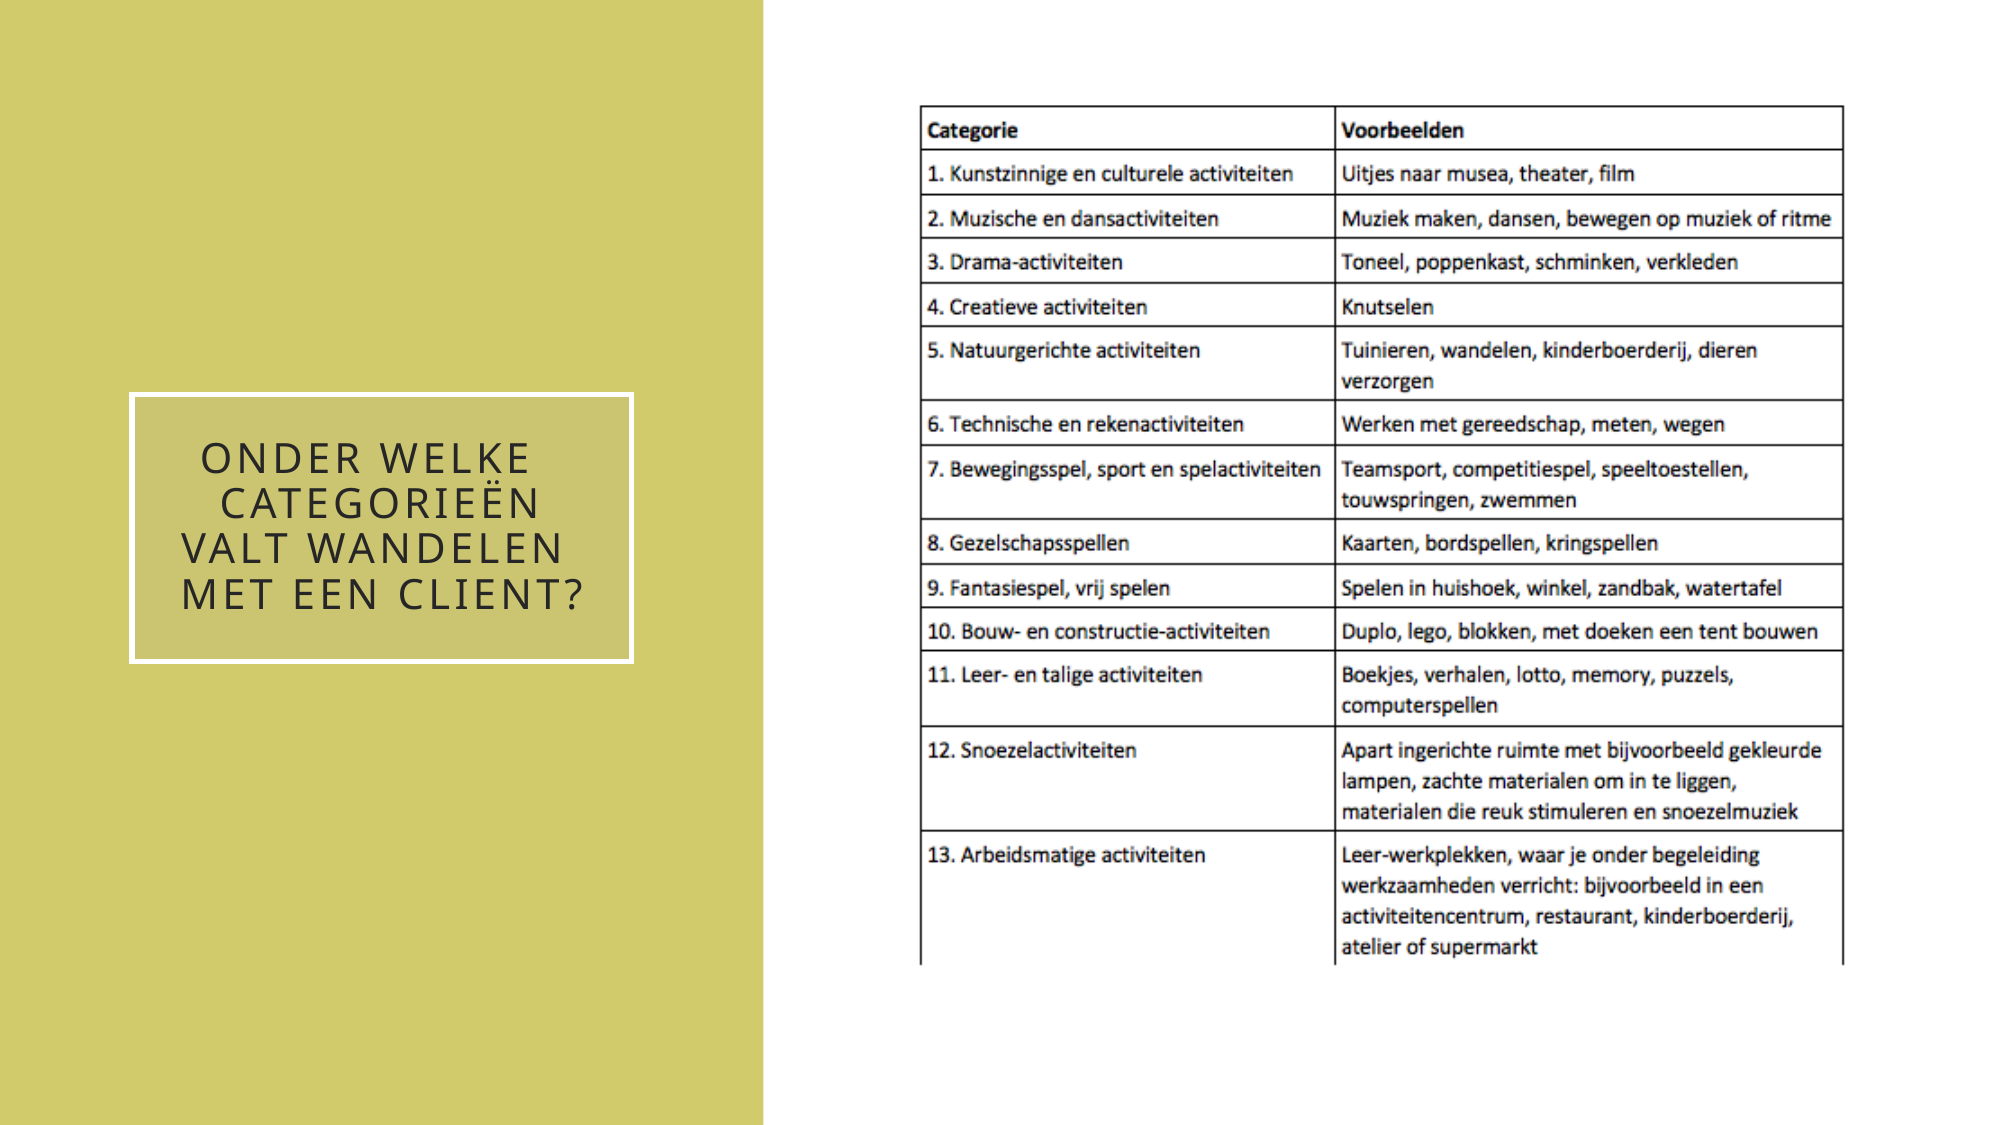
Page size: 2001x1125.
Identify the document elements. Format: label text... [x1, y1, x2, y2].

title Onder welke categorieën valt wandelen met een client? [129, 392, 634, 664]
picture [915, 104, 1848, 969]
text_box [762, 0, 2000, 1125]
